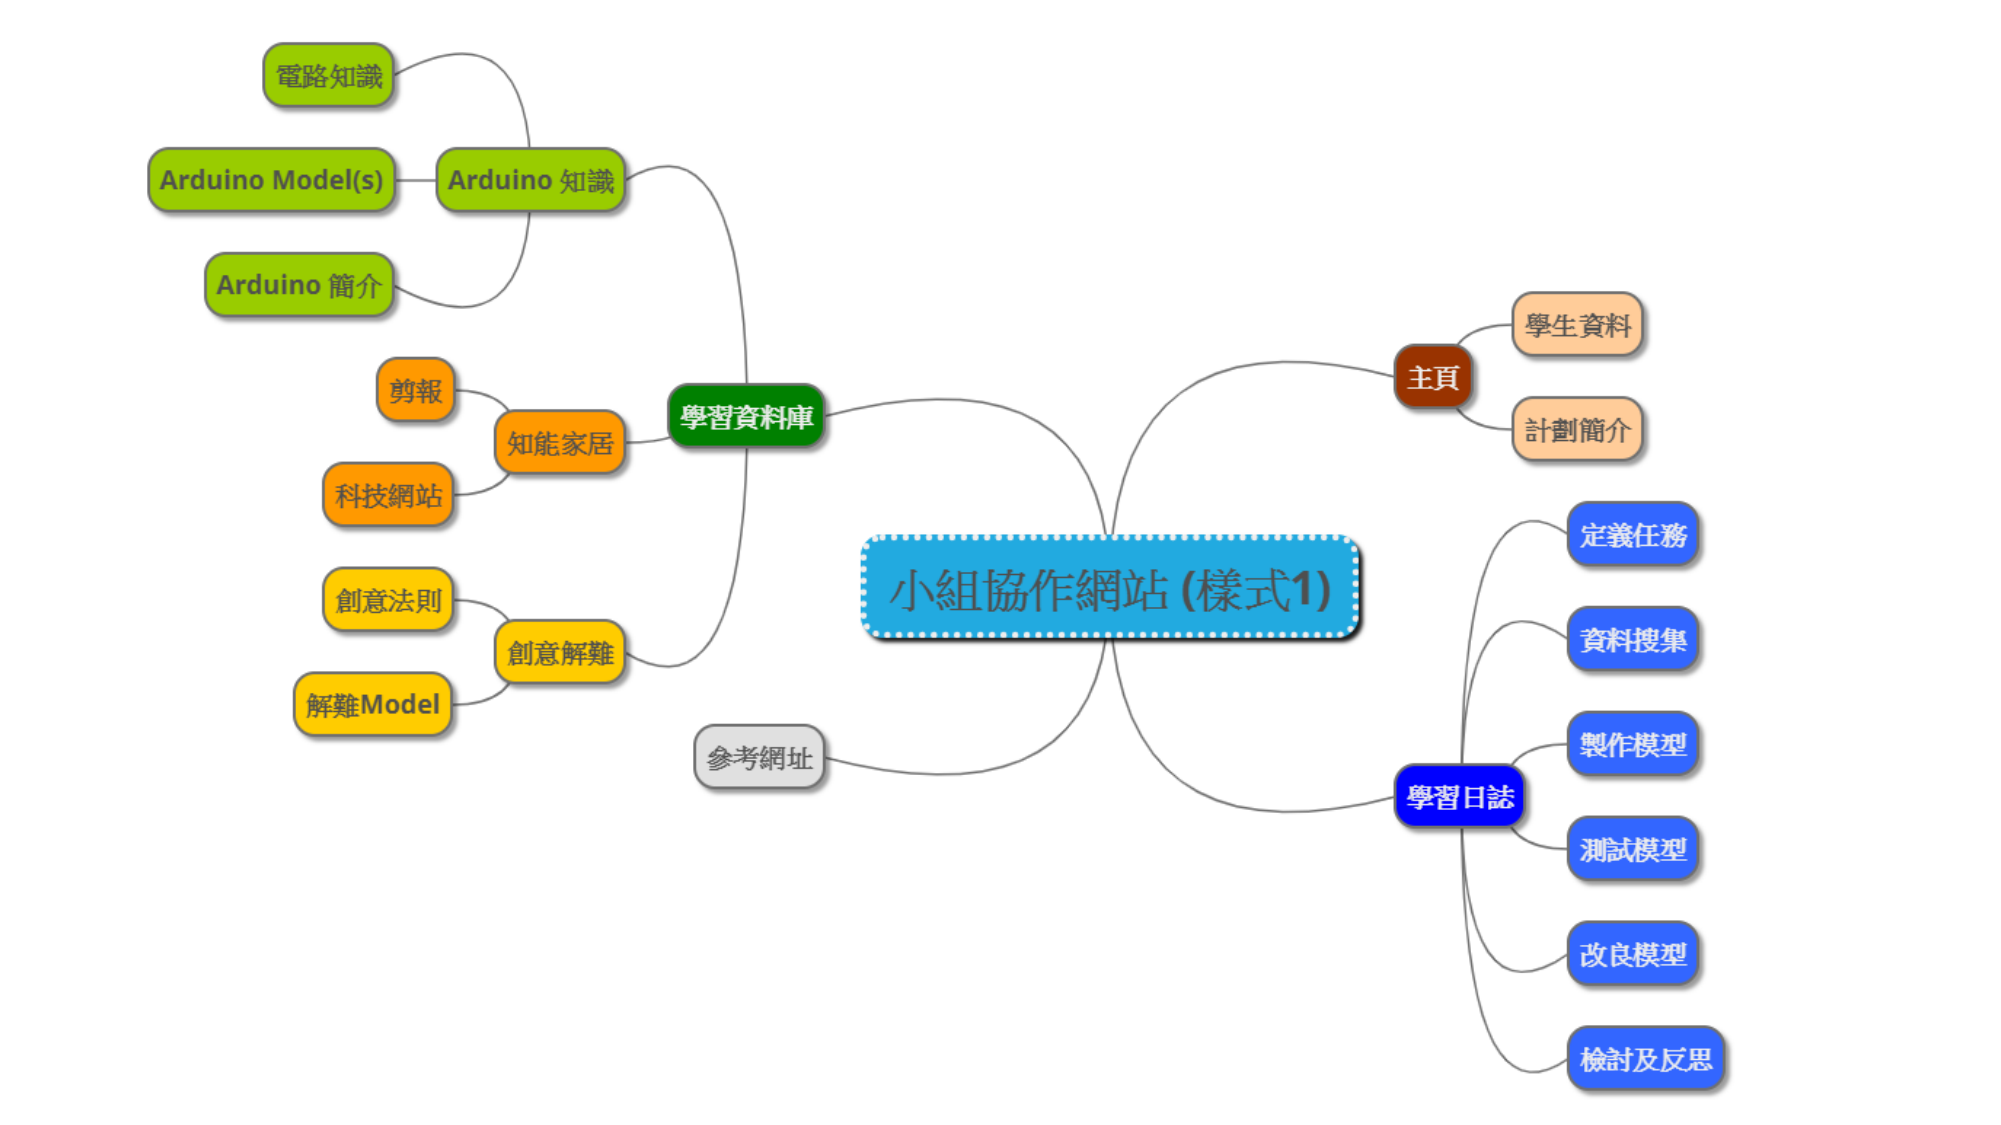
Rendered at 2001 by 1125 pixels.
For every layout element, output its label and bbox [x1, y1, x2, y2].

picture [114, 38, 1851, 1110]
